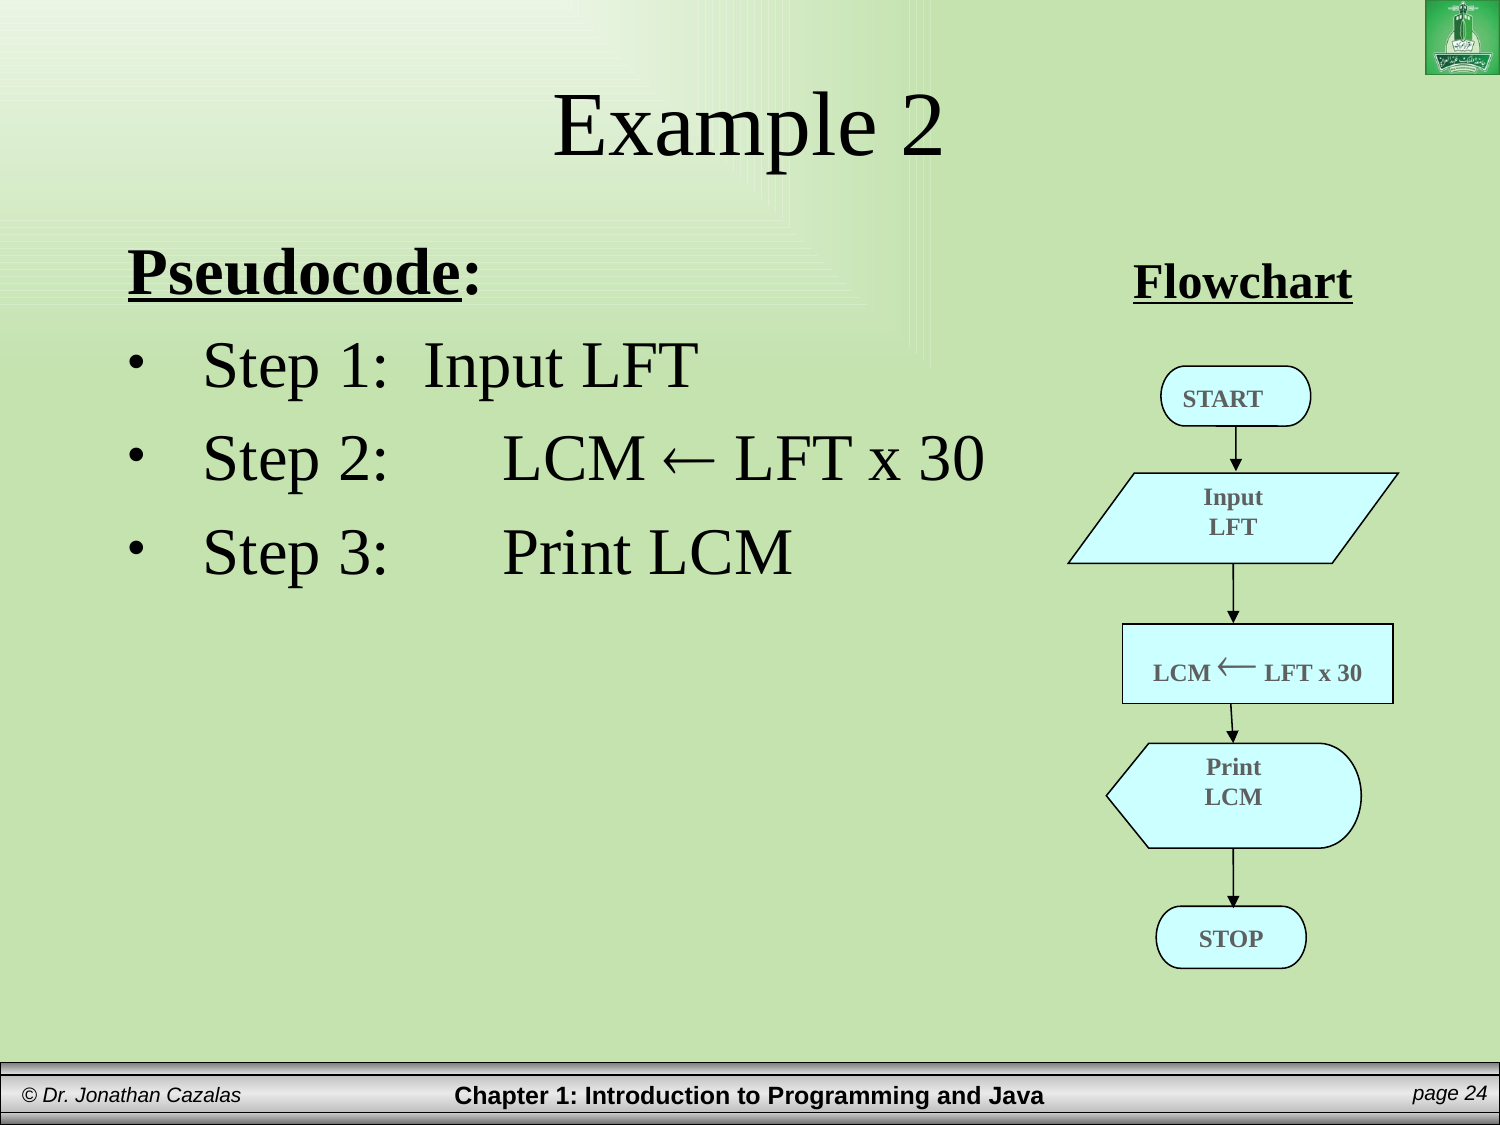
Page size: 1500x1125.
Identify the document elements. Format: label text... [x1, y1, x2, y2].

text_box Flowchart [1118, 241, 1481, 316]
title Example 2 [112, 26, 1388, 211]
list Pseudocode: Step 1: Input LFT Step 2: LCM  LFT x 30 Step 3: Print LCM [112, 220, 1388, 947]
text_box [1068, 366, 1399, 969]
picture [1425, 0, 1500, 75]
